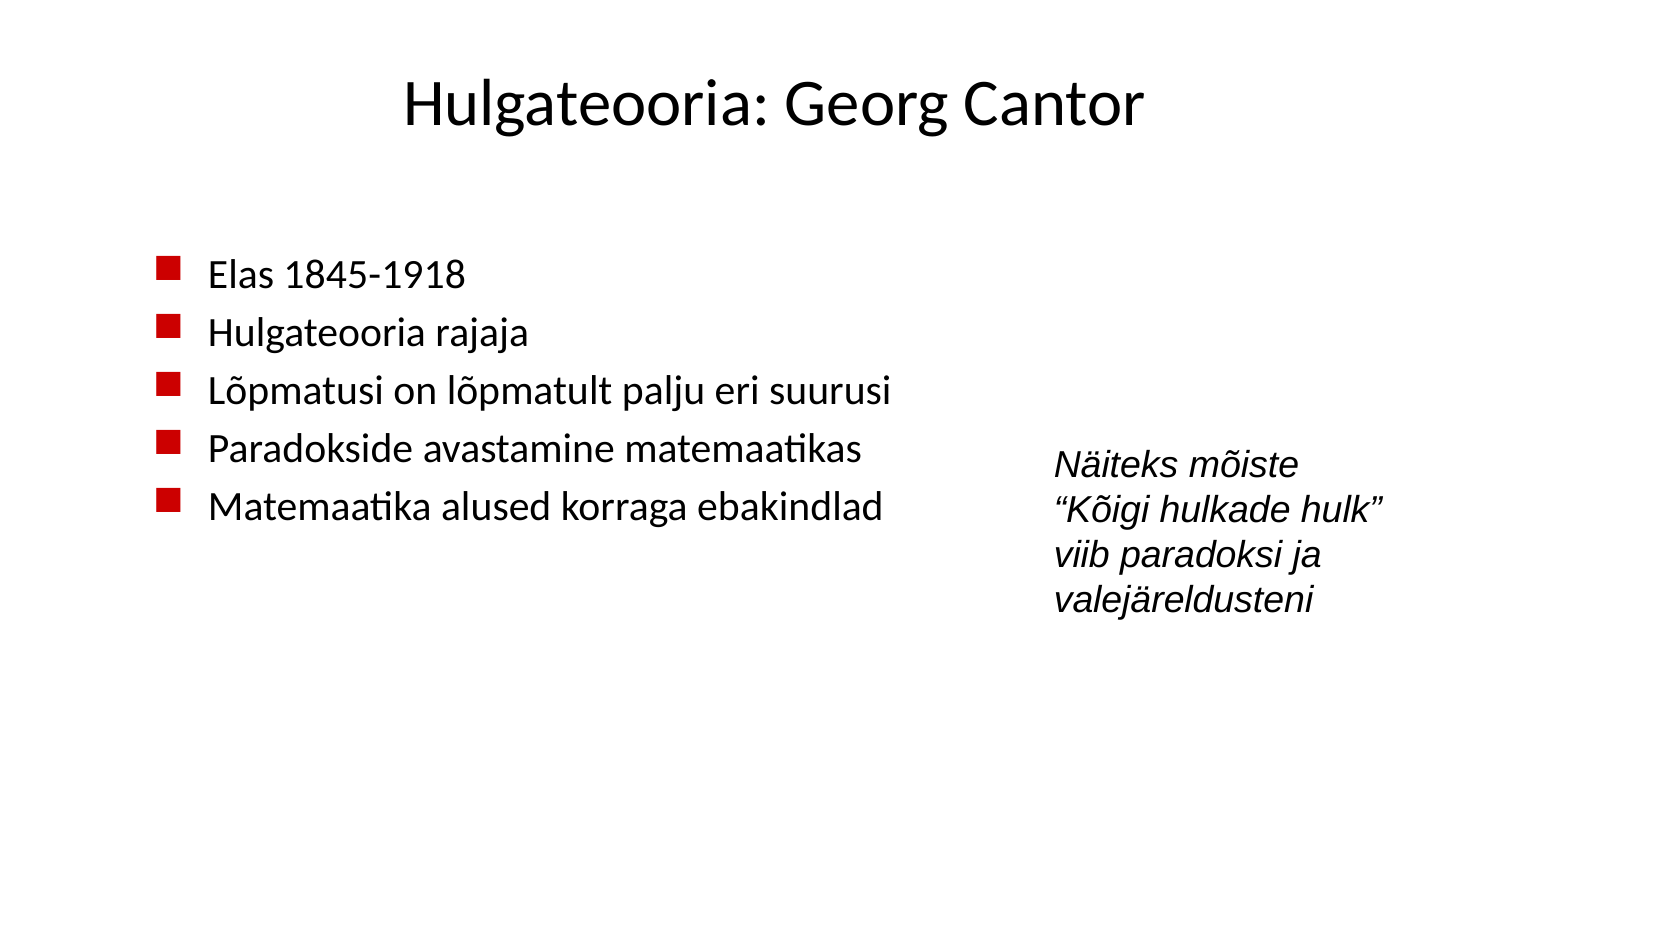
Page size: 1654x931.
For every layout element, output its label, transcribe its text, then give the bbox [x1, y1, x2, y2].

text_box Näiteks mõiste “Kõigi hulkade hulk” viib paradoksi ja valejäreldusteni [1038, 432, 1397, 628]
list Elas 1845-1918 Hulgateooria rajaja Lõpmatusi on lõpmatult palju eri suurusi Paradokside avastamine matemaatikas Matemaatika alused korraga ebakindlad [137, 125, 1425, 931]
title Hulgateooria: Georg Cantor [137, 0, 1413, 100]
